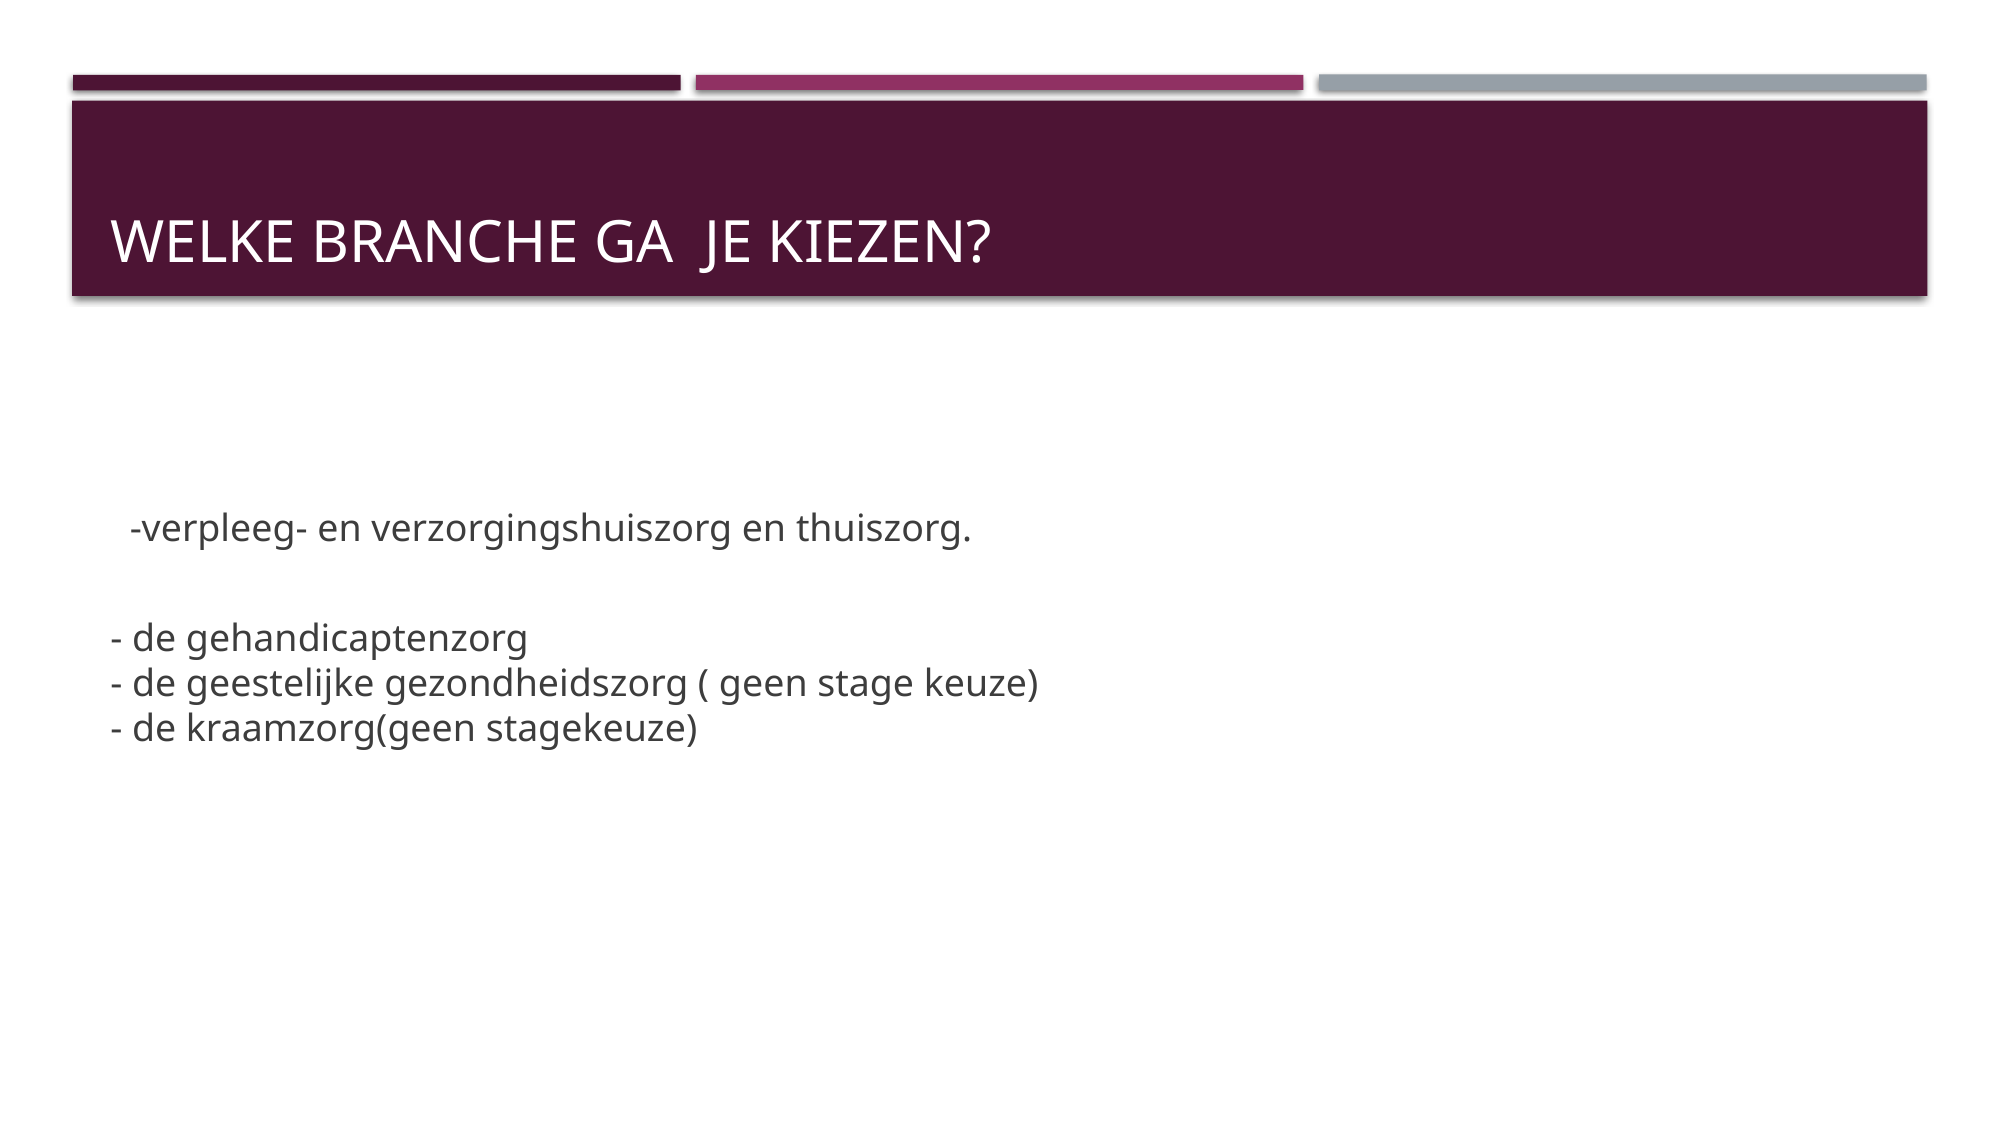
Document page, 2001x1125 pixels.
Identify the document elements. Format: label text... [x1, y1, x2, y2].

list -verpleeg- en verzorgingshuiszorg en thuiszorg. - de gehandicaptenzorg - de geestelijke gezondheidszorg ( geen stage keuze) - de kraamzorg(geen stagekeuze) [95, 357, 1905, 962]
title Welke branche ga je kiezen? [95, 115, 1905, 282]
